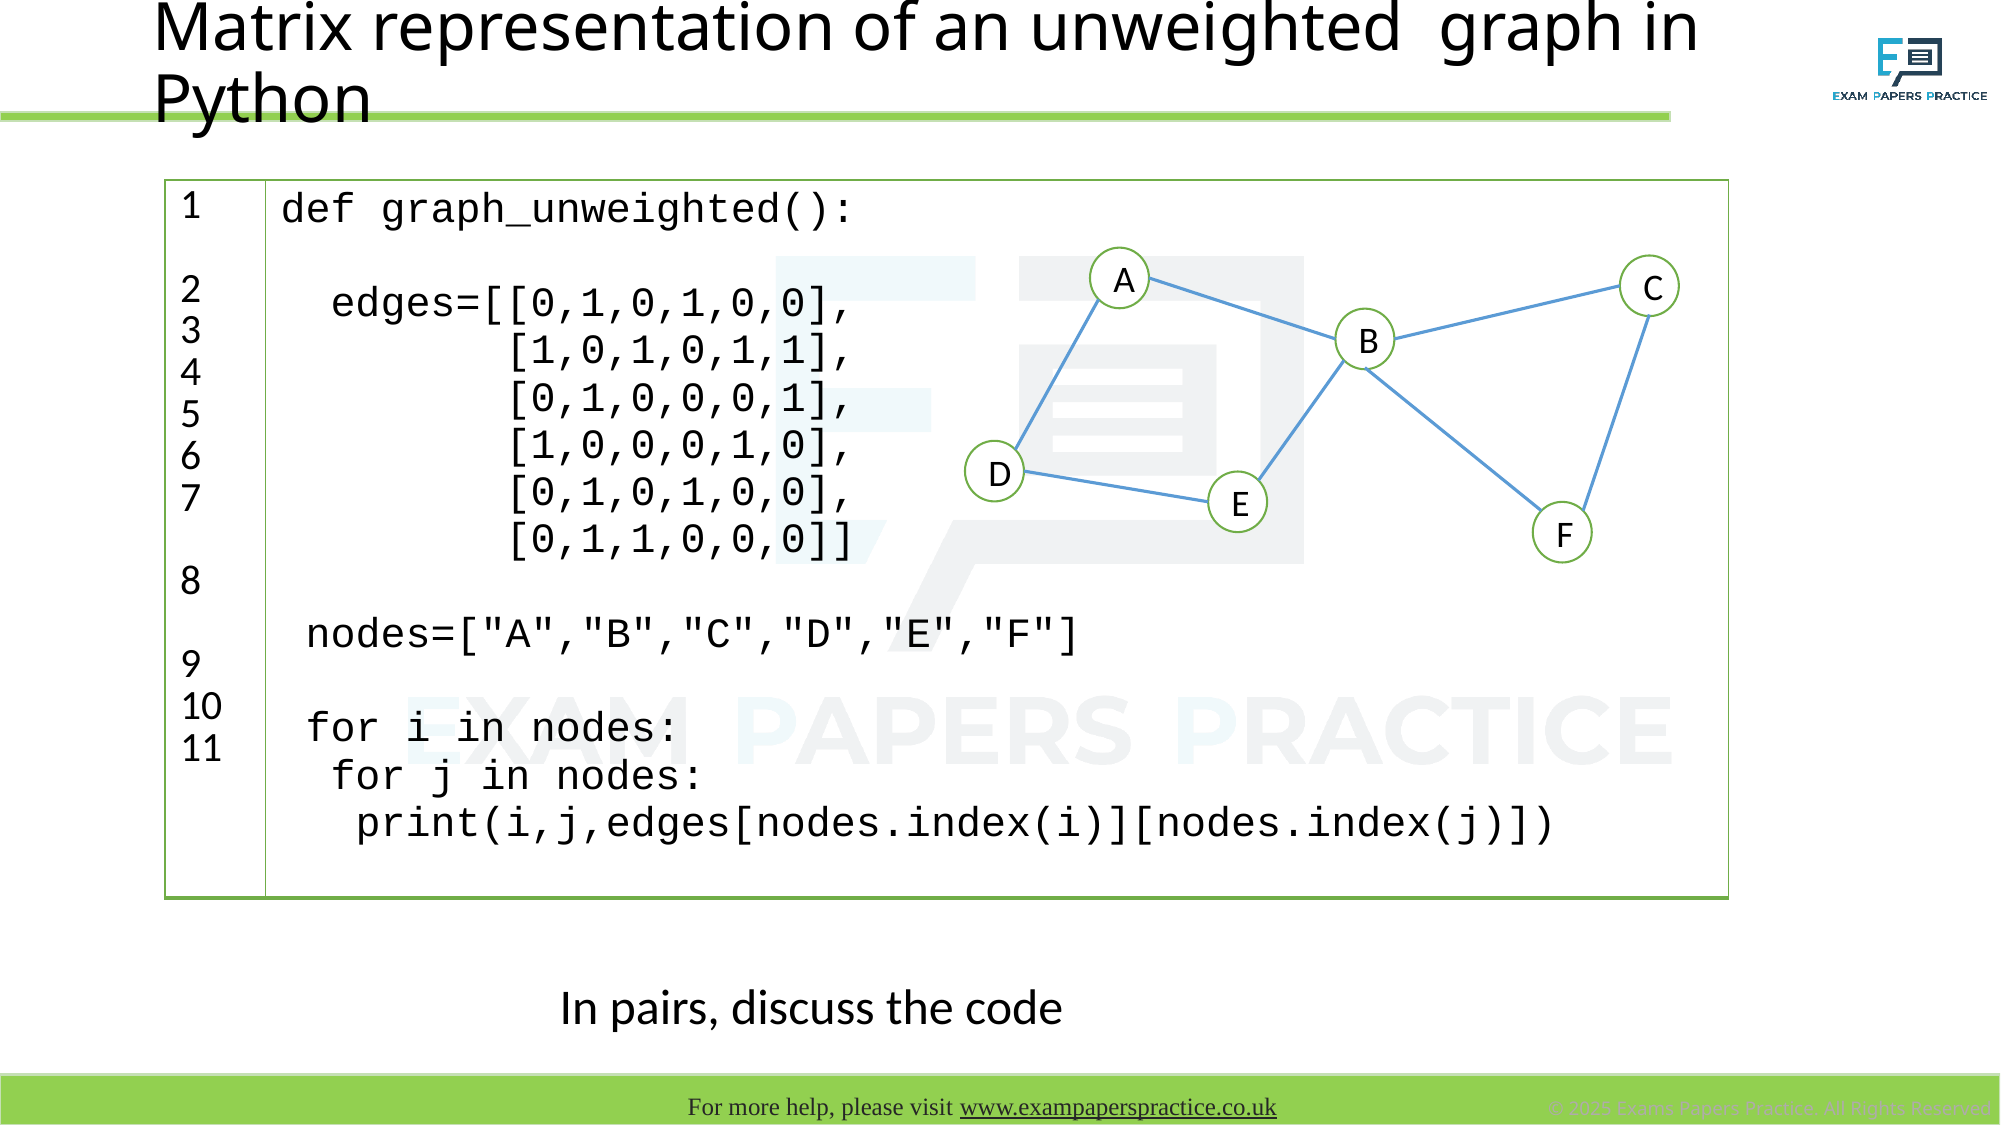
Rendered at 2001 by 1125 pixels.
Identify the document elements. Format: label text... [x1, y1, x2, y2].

table_header def graph_unweighted(): edges=[[0,1,0,1,0,0], [1,0,1,0,1,1], [0,1,0,0,0,1], [1,0,0,0,1,0], [0,1,0,1,0,0], [0,1,1,0,0,0]] nodes=["A","B","C","D","E","F"] for i in nodes: for j in nodes: print(i,j,edges[nodes.index(i)][nodes.index(j)]) [266, 181, 1728, 896]
text_box D [963, 439, 1025, 503]
text_box F [1531, 500, 1593, 564]
text_box A [1088, 246, 1150, 310]
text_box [1394, 285, 1620, 339]
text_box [1258, 360, 1345, 481]
text_box B [1334, 307, 1396, 371]
text_box C [1618, 254, 1680, 318]
text_box In pairs, discuss the code [544, 966, 1863, 1042]
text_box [1583, 316, 1650, 511]
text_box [1148, 277, 1336, 339]
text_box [1023, 471, 1209, 502]
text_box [1015, 299, 1099, 450]
title Matrix representation of an unweighted graph in Python [137, 59, 1863, 70]
table_header 1 2 3 4 5 6 7 8 9 10 11 [166, 181, 265, 896]
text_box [1364, 369, 1542, 511]
text_box E [1207, 470, 1269, 534]
